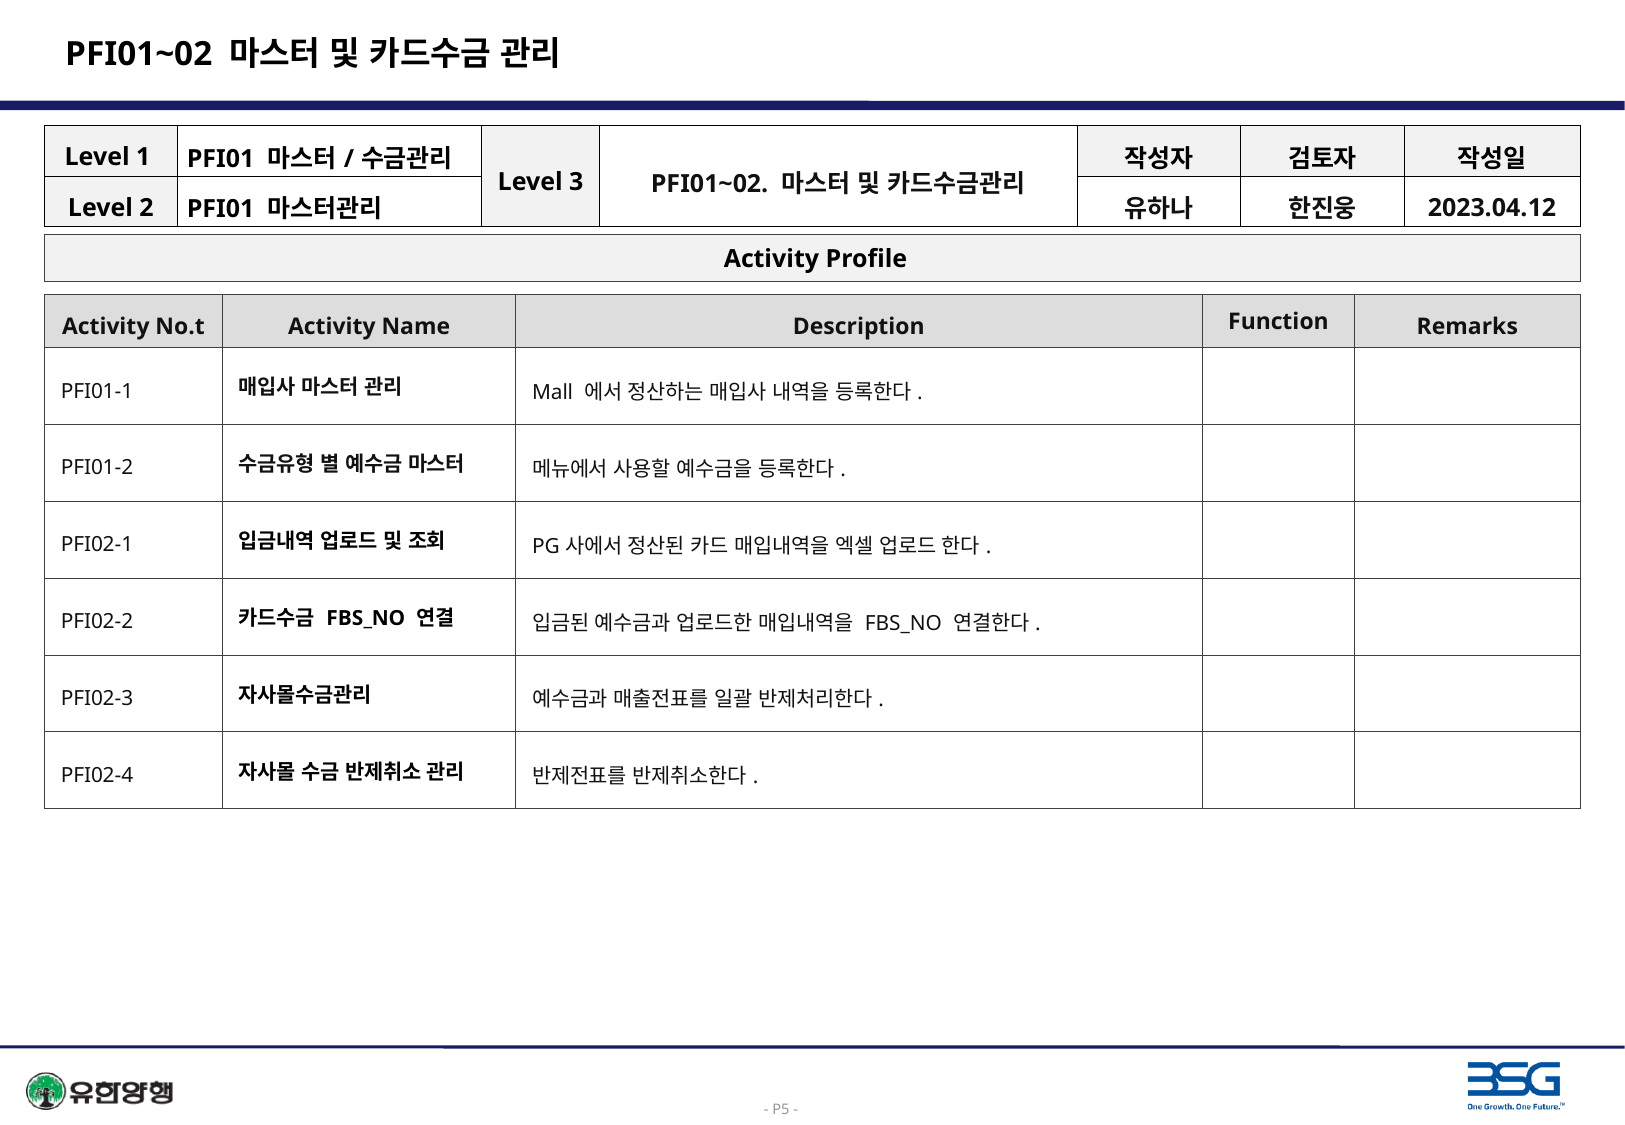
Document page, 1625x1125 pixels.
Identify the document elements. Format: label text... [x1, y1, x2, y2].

picture [20, 1068, 178, 1112]
table_header PFI01 마스터/수금관리 [178, 126, 481, 176]
table_header PFI01~02. 마스터 및 카드수금관리 [600, 126, 1077, 226]
table_header Level 3 [482, 126, 599, 226]
table_cell Level 2 [45, 177, 177, 226]
table_cell [1355, 579, 1580, 655]
table_cell PFI02-4 [45, 732, 222, 808]
table_cell 유하나 [1078, 177, 1240, 226]
table_cell 자사몰수금관리 [223, 656, 515, 731]
table_cell PFI01 마스터관리 [178, 177, 481, 226]
table_cell 메뉴에서 사용할 예수금을 등록한다. [516, 425, 1202, 501]
table_cell [1355, 502, 1580, 578]
table_cell [1355, 348, 1580, 424]
table_cell 자사몰 수금 반제취소 관리 [223, 732, 515, 808]
table_cell [1203, 656, 1354, 731]
table_cell [1355, 732, 1580, 808]
table_cell [1203, 579, 1354, 655]
table_cell PFI02-2 [45, 579, 222, 655]
picture [1466, 1062, 1565, 1110]
table_header Level 1 [45, 126, 177, 176]
table_cell 2023.04.12 [1405, 177, 1580, 226]
title PFI01~02 마스터 및 카드수금 관리 [50, 23, 1118, 80]
table_header 작성일 [1405, 126, 1580, 176]
table_cell 입금된 예수금과 업로드한 매입내역을 FBS_NO 연결한다. [516, 579, 1202, 655]
table_header 작성자 [1078, 126, 1240, 176]
table_cell PFI02-3 [45, 656, 222, 731]
table_cell [1203, 425, 1354, 501]
table_cell [1203, 348, 1354, 424]
table_header 검토자 [1241, 126, 1404, 176]
table_cell PFI02-1 [45, 502, 222, 578]
table_cell 카드수금 FBS_NO 연결 [223, 579, 515, 655]
table_cell 수금유형 별 예수금 마스터 [223, 425, 515, 501]
table_cell 매입사 마스터 관리 [223, 348, 515, 424]
table_header Remarks [1355, 295, 1580, 347]
table_cell [1355, 656, 1580, 731]
table_cell 입금내역 업로드 및 조회 [223, 502, 515, 578]
table_header Activity No.t [45, 295, 222, 347]
table_cell 한진웅 [1241, 177, 1404, 226]
table_header Activity Name [223, 295, 515, 347]
text_box Activity Profile [44, 234, 1581, 282]
table_cell 반제전표를 반제취소한다. [516, 732, 1202, 808]
table_cell PG사에서 정산된 카드 매입내역을 엑셀 업로드 한다. [516, 502, 1202, 578]
table_cell [1203, 502, 1354, 578]
table_cell [1203, 732, 1354, 808]
table_cell PFI01-1 [45, 348, 222, 424]
table_cell [1355, 425, 1580, 501]
table_header Description [516, 295, 1202, 347]
table_header Function [1203, 295, 1354, 347]
table_cell PFI01-2 [45, 425, 222, 501]
table_cell 예수금과 매출전표를 일괄 반제처리한다. [516, 656, 1202, 731]
table_cell Mall 에서 정산하는 매입사 내역을 등록한다. [516, 348, 1202, 424]
